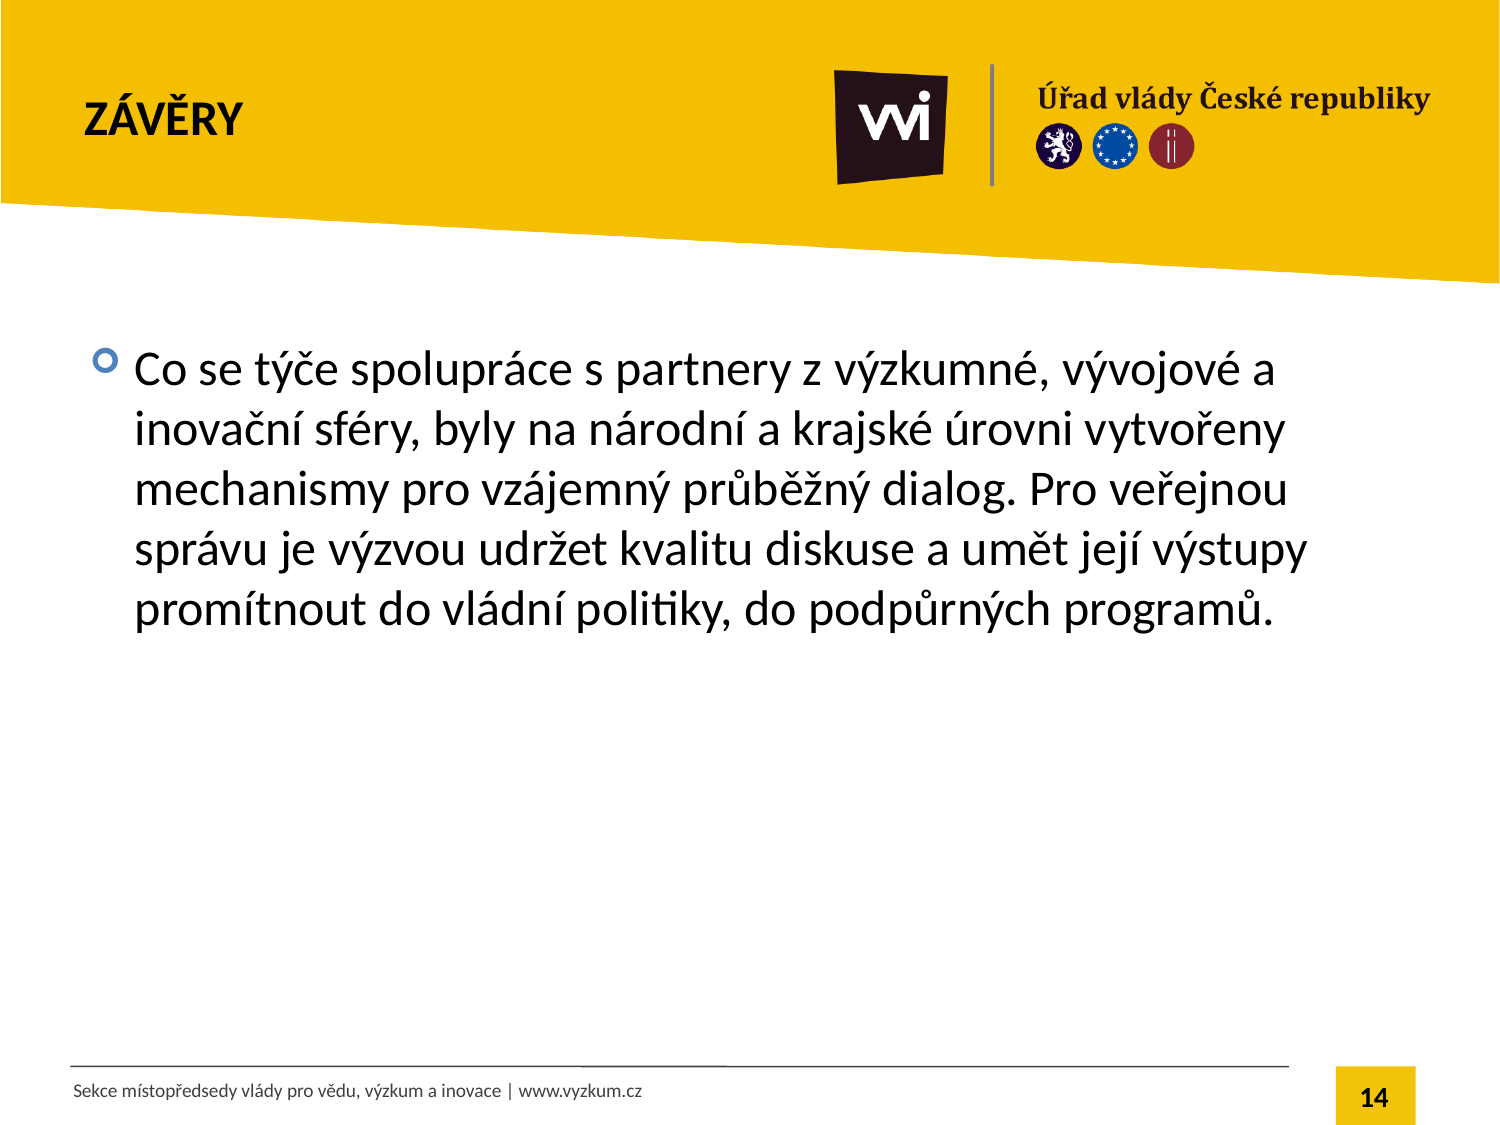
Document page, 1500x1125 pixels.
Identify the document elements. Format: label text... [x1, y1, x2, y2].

list Co se týče spolupráce s partnery z výzkumné, vývojové a inovační sféry, byly na národní a krajské úrovni vytvořeny mechanismy pro vzájemný průběžný dialog. Pro veřejnou správu je výzvou udržet kvalitu diskuse a umět její výstupy promítnout do vládní politiky, do podpůrných programů. [75, 328, 1418, 985]
title Závěry [70, 70, 727, 153]
picture [0, 0, 1500, 284]
slide_number 14 [1324, 1066, 1425, 1125]
